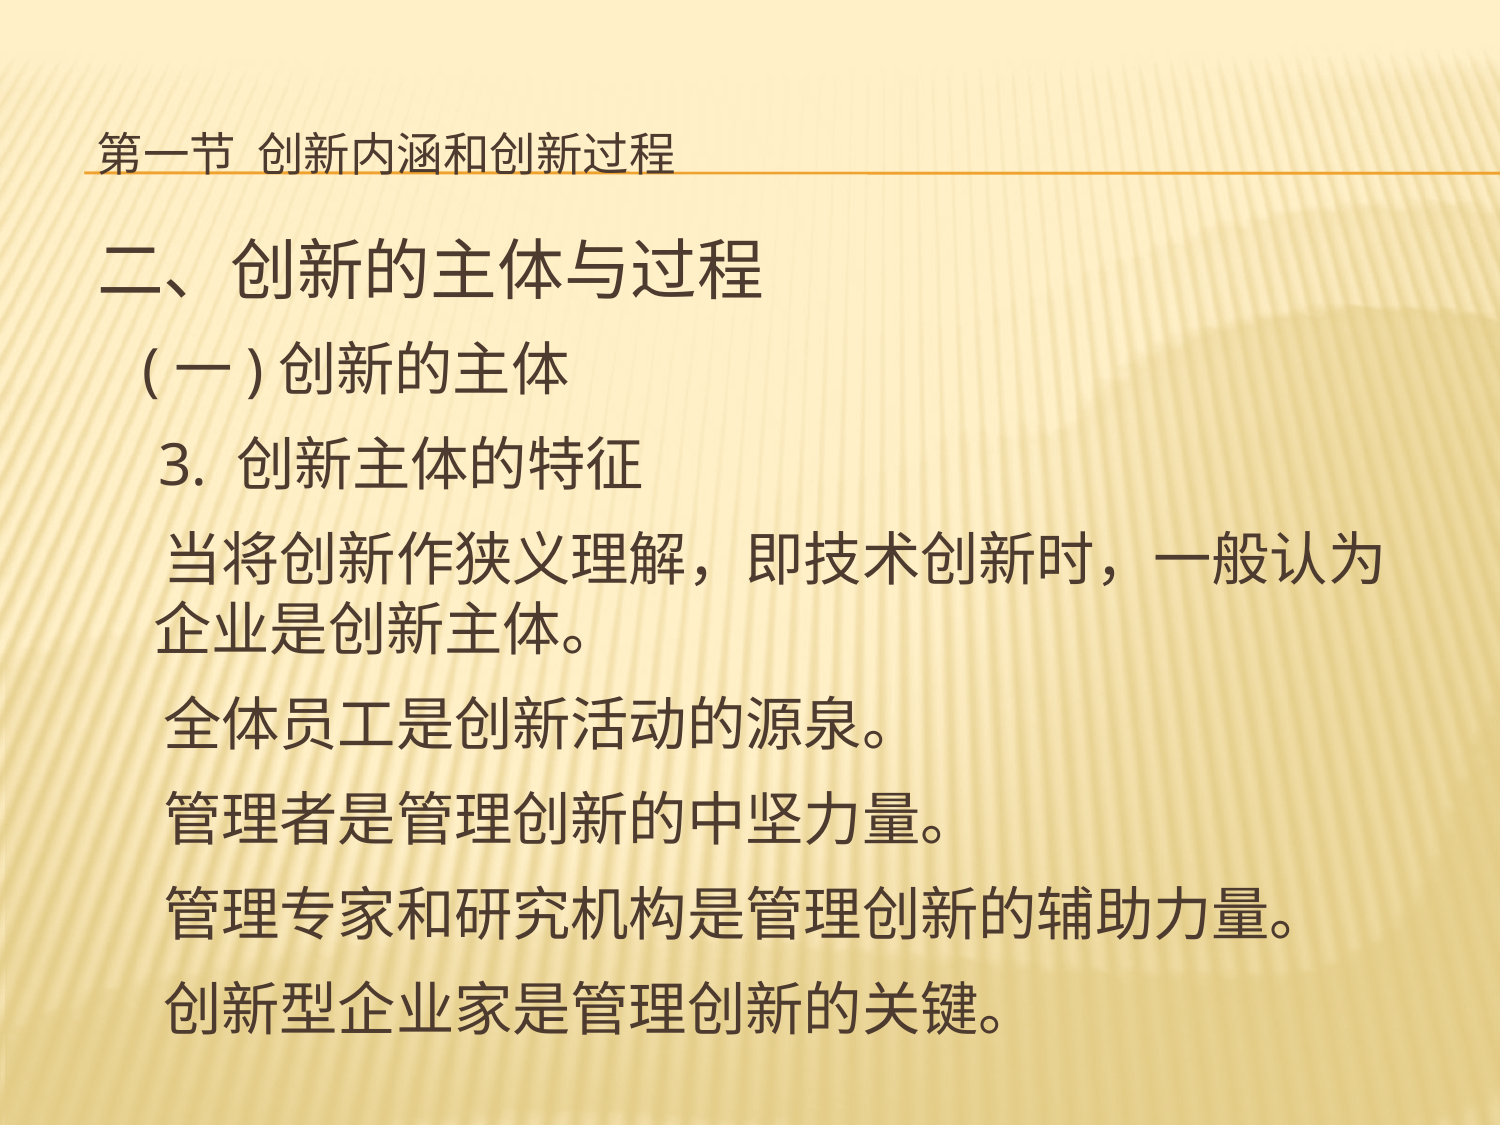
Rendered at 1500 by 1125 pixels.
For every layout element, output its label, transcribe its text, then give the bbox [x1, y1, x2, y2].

list 二、创新的主体与过程 (一)创新的主体 3. 创新主体的特征 当将创新作狭义理解，即技术创新时，一般认为企业是创新主体。 全体员工是创新活动的源泉。 管理者是管理创新的中坚力量。 管理专家和研究机构是管理创新的辅助力量。 创新型企业家是管理创新的关键。 [81, 219, 1433, 1060]
title 第一节 创新内涵和创新过程 [82, 117, 1432, 219]
